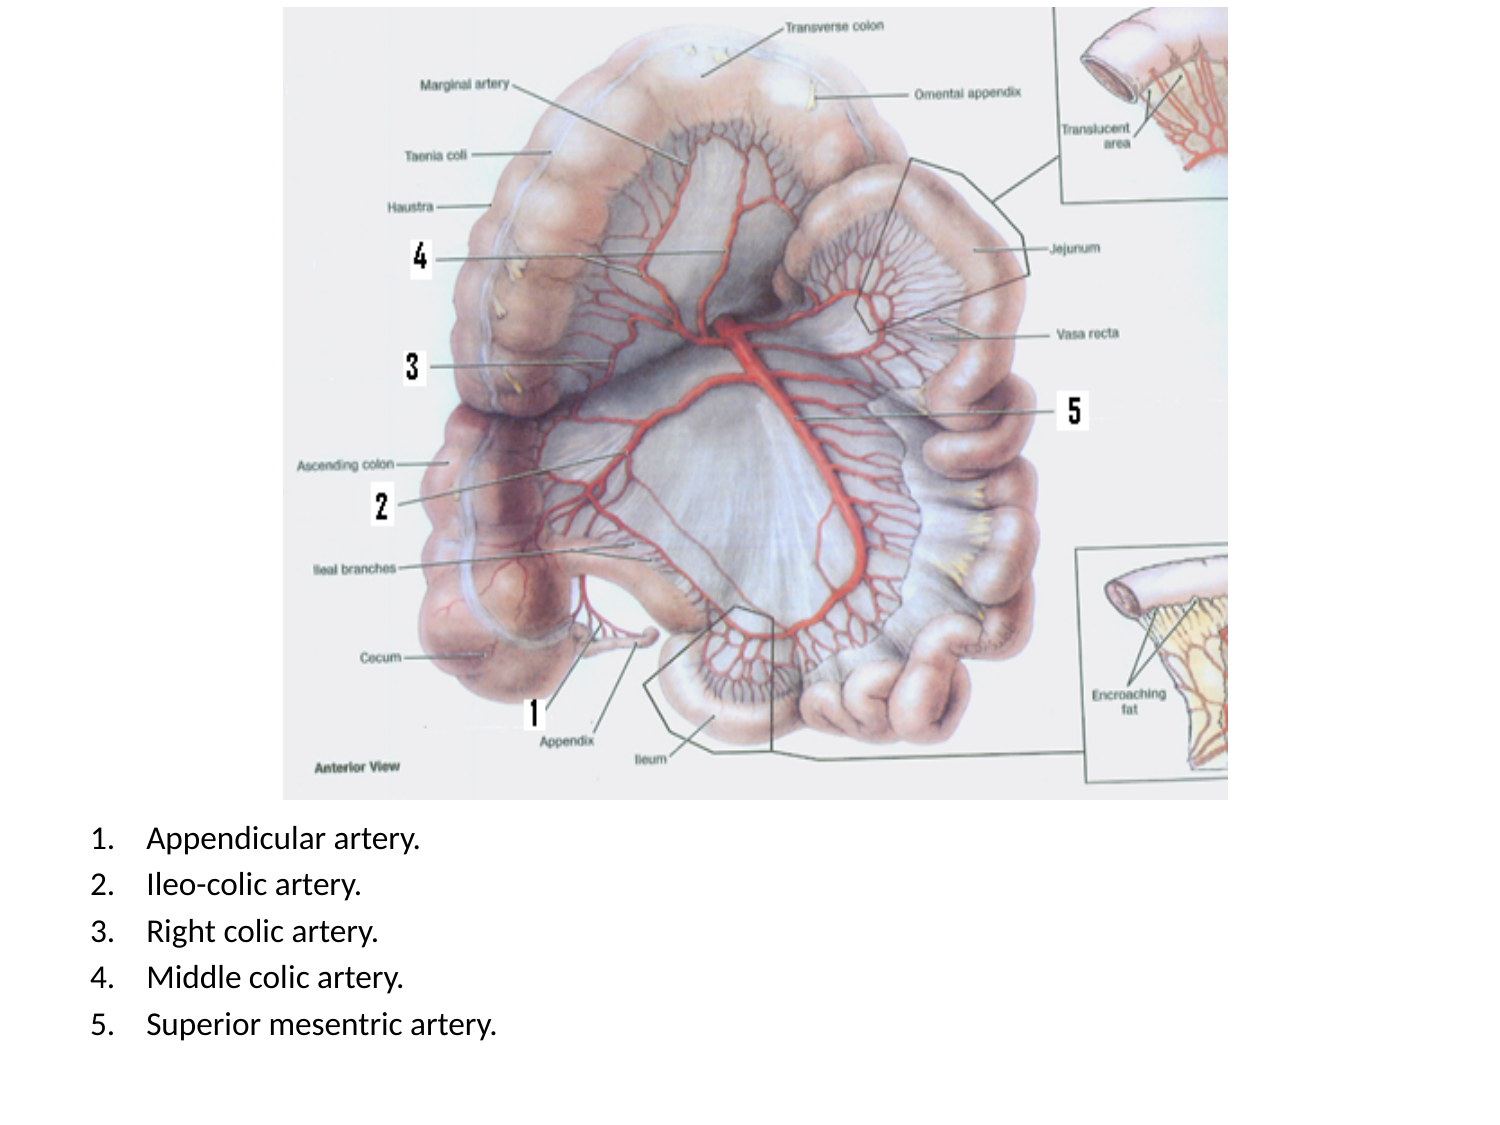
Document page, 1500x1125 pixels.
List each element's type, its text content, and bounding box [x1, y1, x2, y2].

picture [283, 7, 1228, 800]
list Appendicular artery. Ileo-colic artery. Right colic artery. Middle colic artery. Superior mesentric artery. [75, 808, 1442, 1079]
